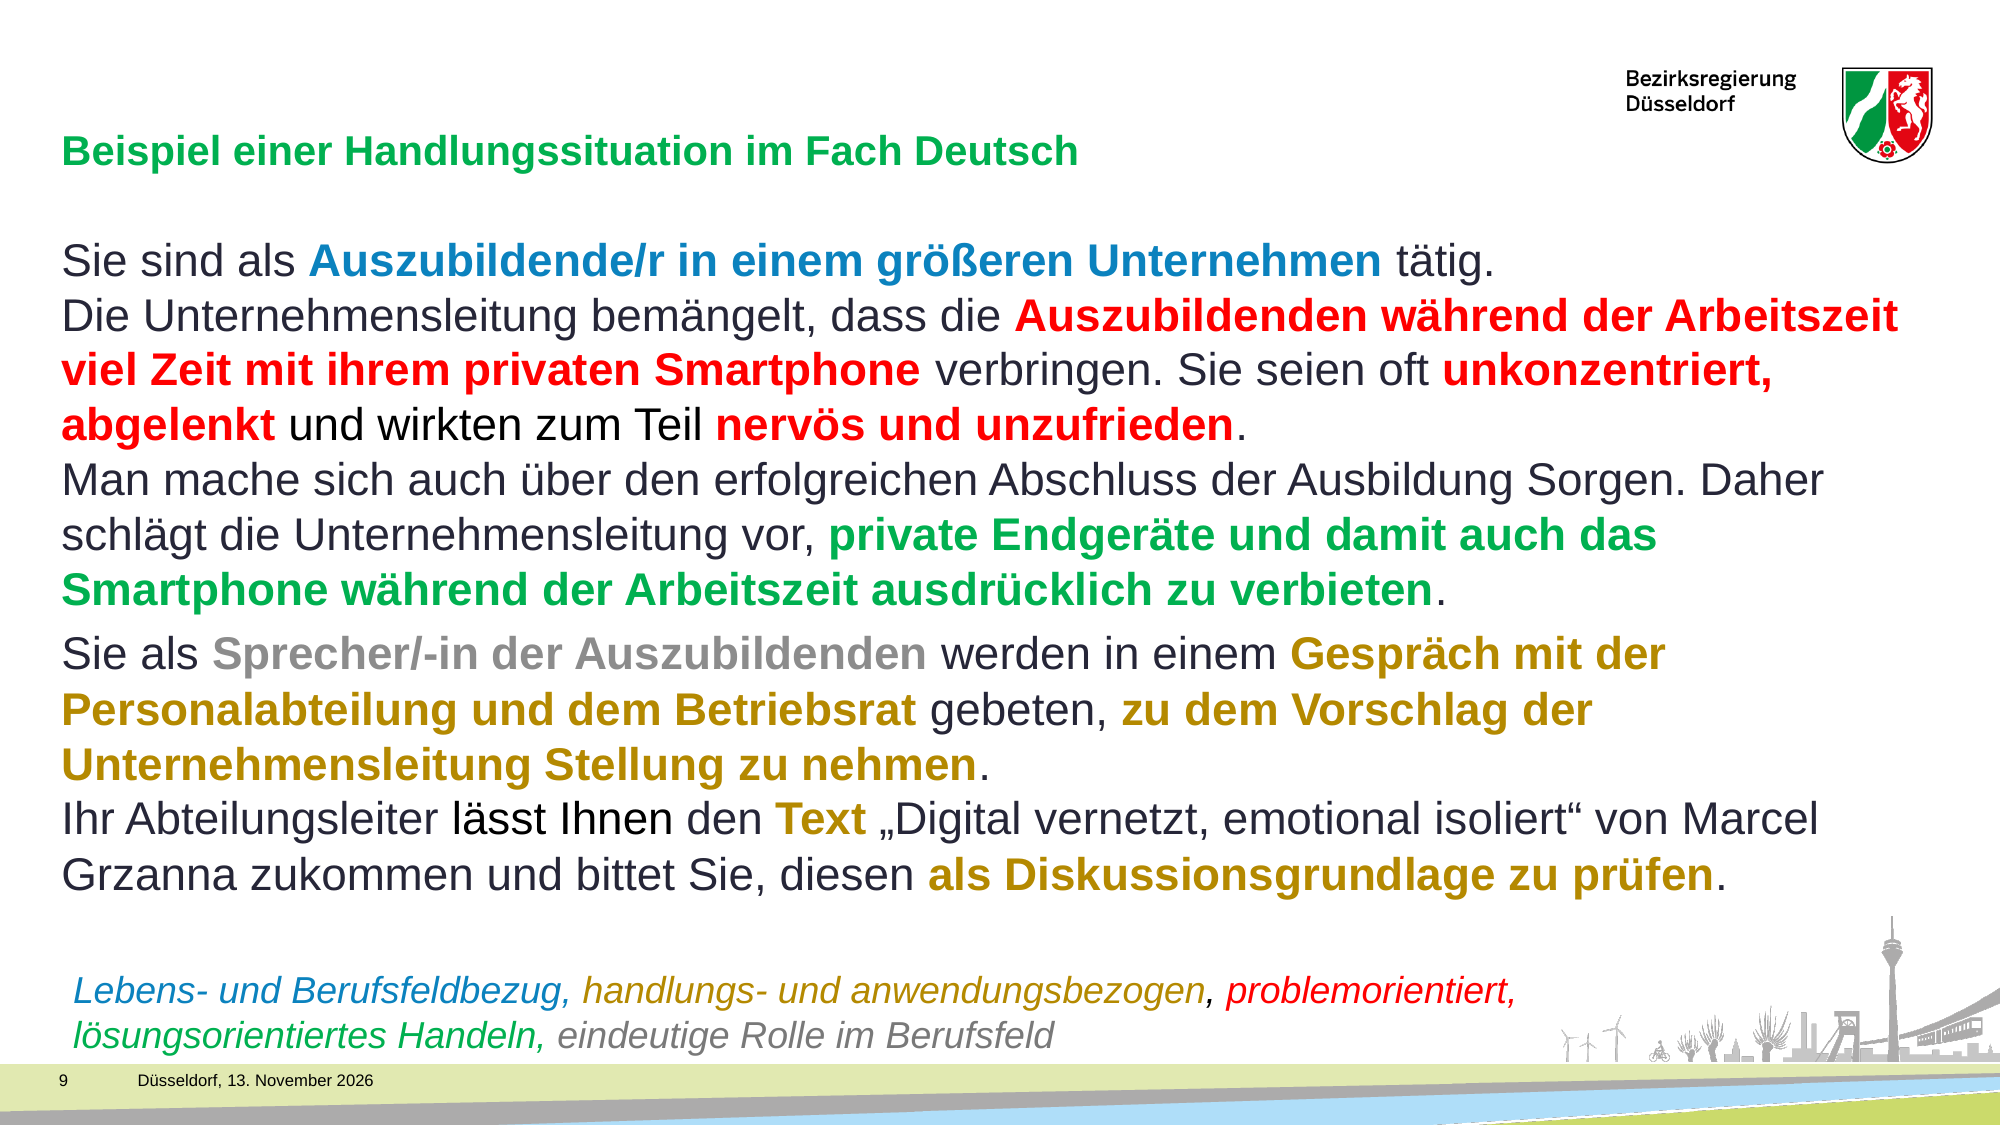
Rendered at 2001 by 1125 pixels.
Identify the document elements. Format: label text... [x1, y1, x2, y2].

picture [0, 916, 2000, 1125]
text_box Lebens- und Berufsfeldbezug, handlungs- und anwendungsbezogen, problemorientiert, lösungsorientiertes Handeln, eindeutige Rolle im Berufsfeld [58, 959, 1925, 1064]
slide_number 9 [58, 1070, 123, 1125]
footer Düsseldorf, 15. November 2023 [137, 1070, 595, 1125]
picture [1625, 66, 1933, 164]
title Beispiel einer Handlungssituation im Fach Deutsch [61, 95, 1928, 202]
list Sie sind als Auszubildende/r in einem größeren Unternehmen tätig. Die Unternehmensleitung bemängelt, dass die Auszubildenden während der Arbeitszeit viel Zeit mit ihrem privaten Smartphone verbringen. Sie seien oft unkonzentriert, abgelenkt und wirkten zum Teil nervös und unzufrieden. Man mache sich auch über den erfolgreichen Abschluss der Ausbildung Sorgen. Daher schlägt die Unternehmensleitung vor, private Endgeräte und damit auch das Smartphone während der Arbeitszeit ausdrücklich zu verbieten. Sie als Sprecher/-in der Auszubildenden werden in einem Gespräch mit der Personalabteilung und dem Betriebsrat gebeten, zu dem Vorschlag der Unternehmensleitung Stellung zu nehmen. Ihr Abteilungsleiter lässt Ihnen den Text „Digital vernetzt, emotional isoliert“ von Marcel Grzanna zukommen und bittet Sie, diesen als Diskussionsgrundlage zu prüfen. [61, 230, 1928, 931]
